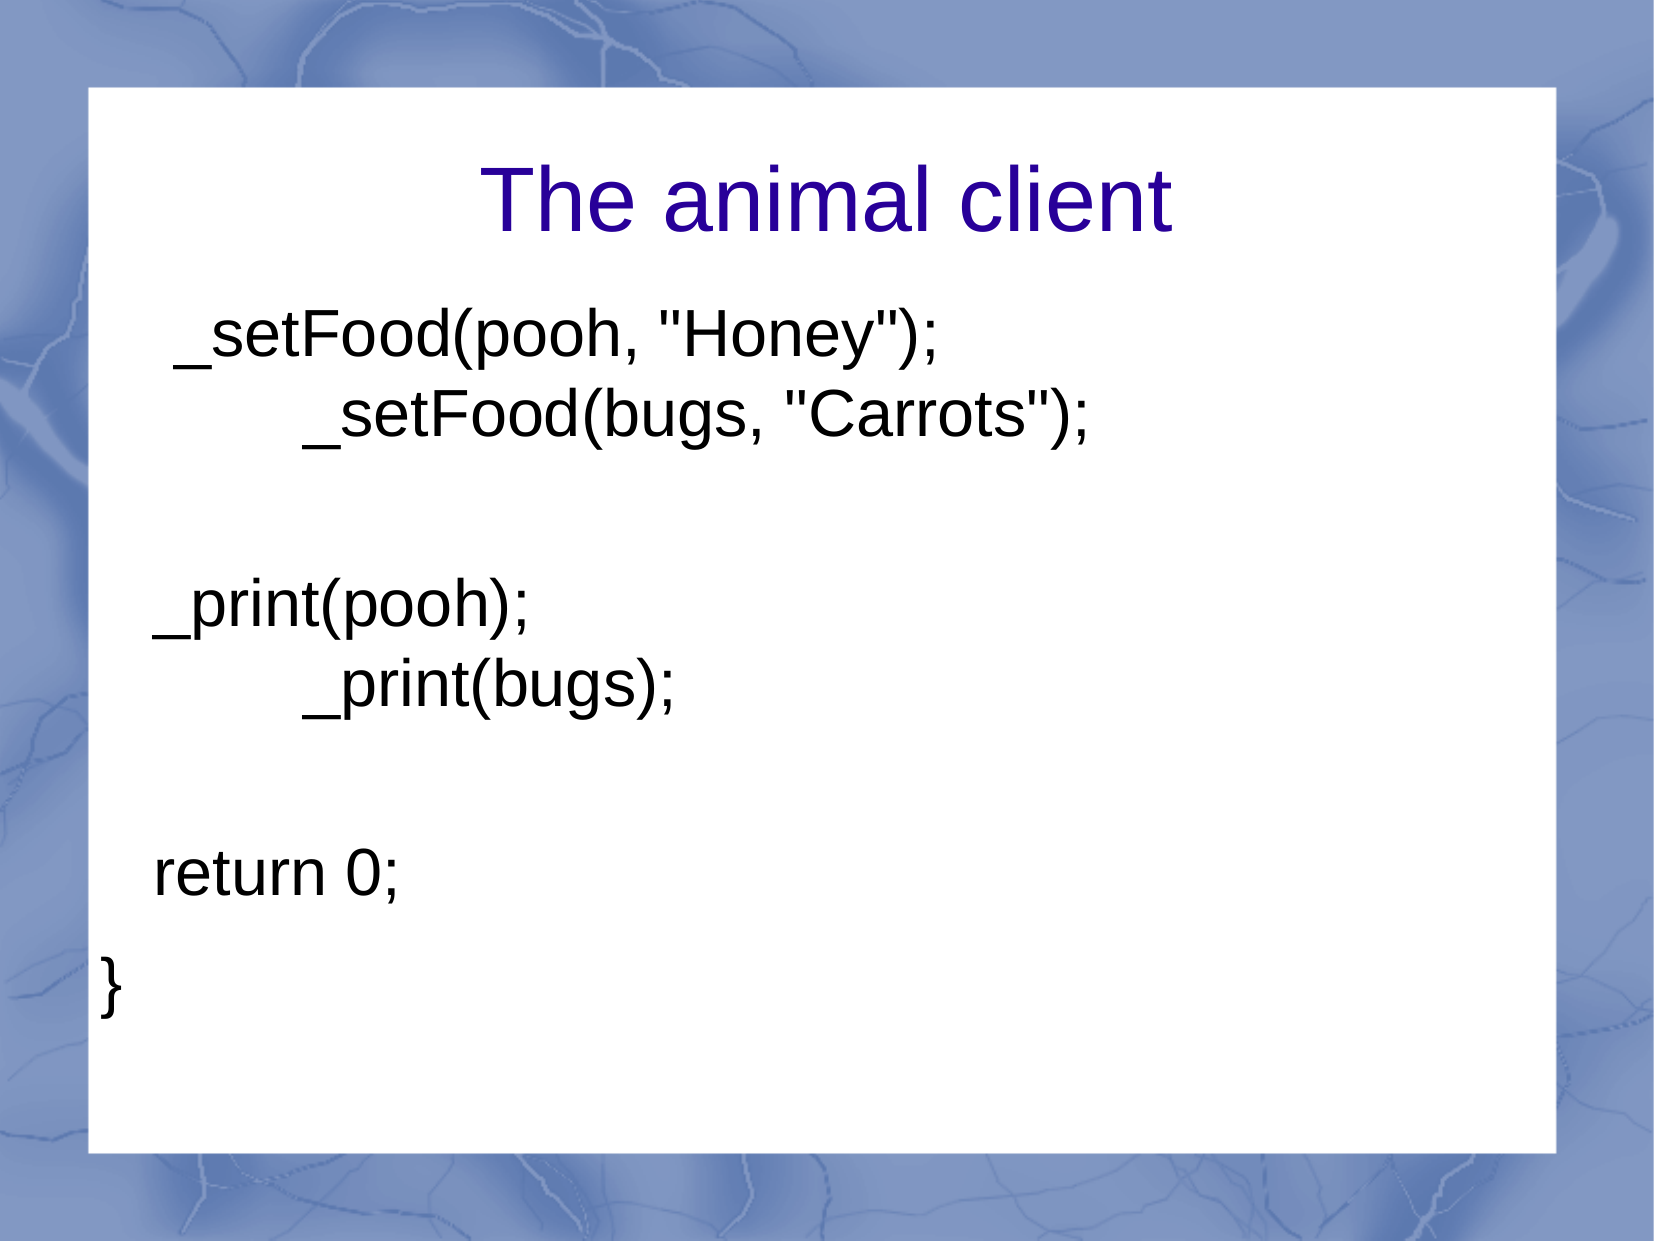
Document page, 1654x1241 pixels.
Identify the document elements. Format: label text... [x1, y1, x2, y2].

list _setFood(pooh, "Honey"); _setFood(bugs, "Carrots"); _print(pooh); _print(bugs); return 0; } [82, 290, 1571, 1109]
picture [0, 0, 1654, 1241]
title The animal client [118, 90, 1536, 290]
